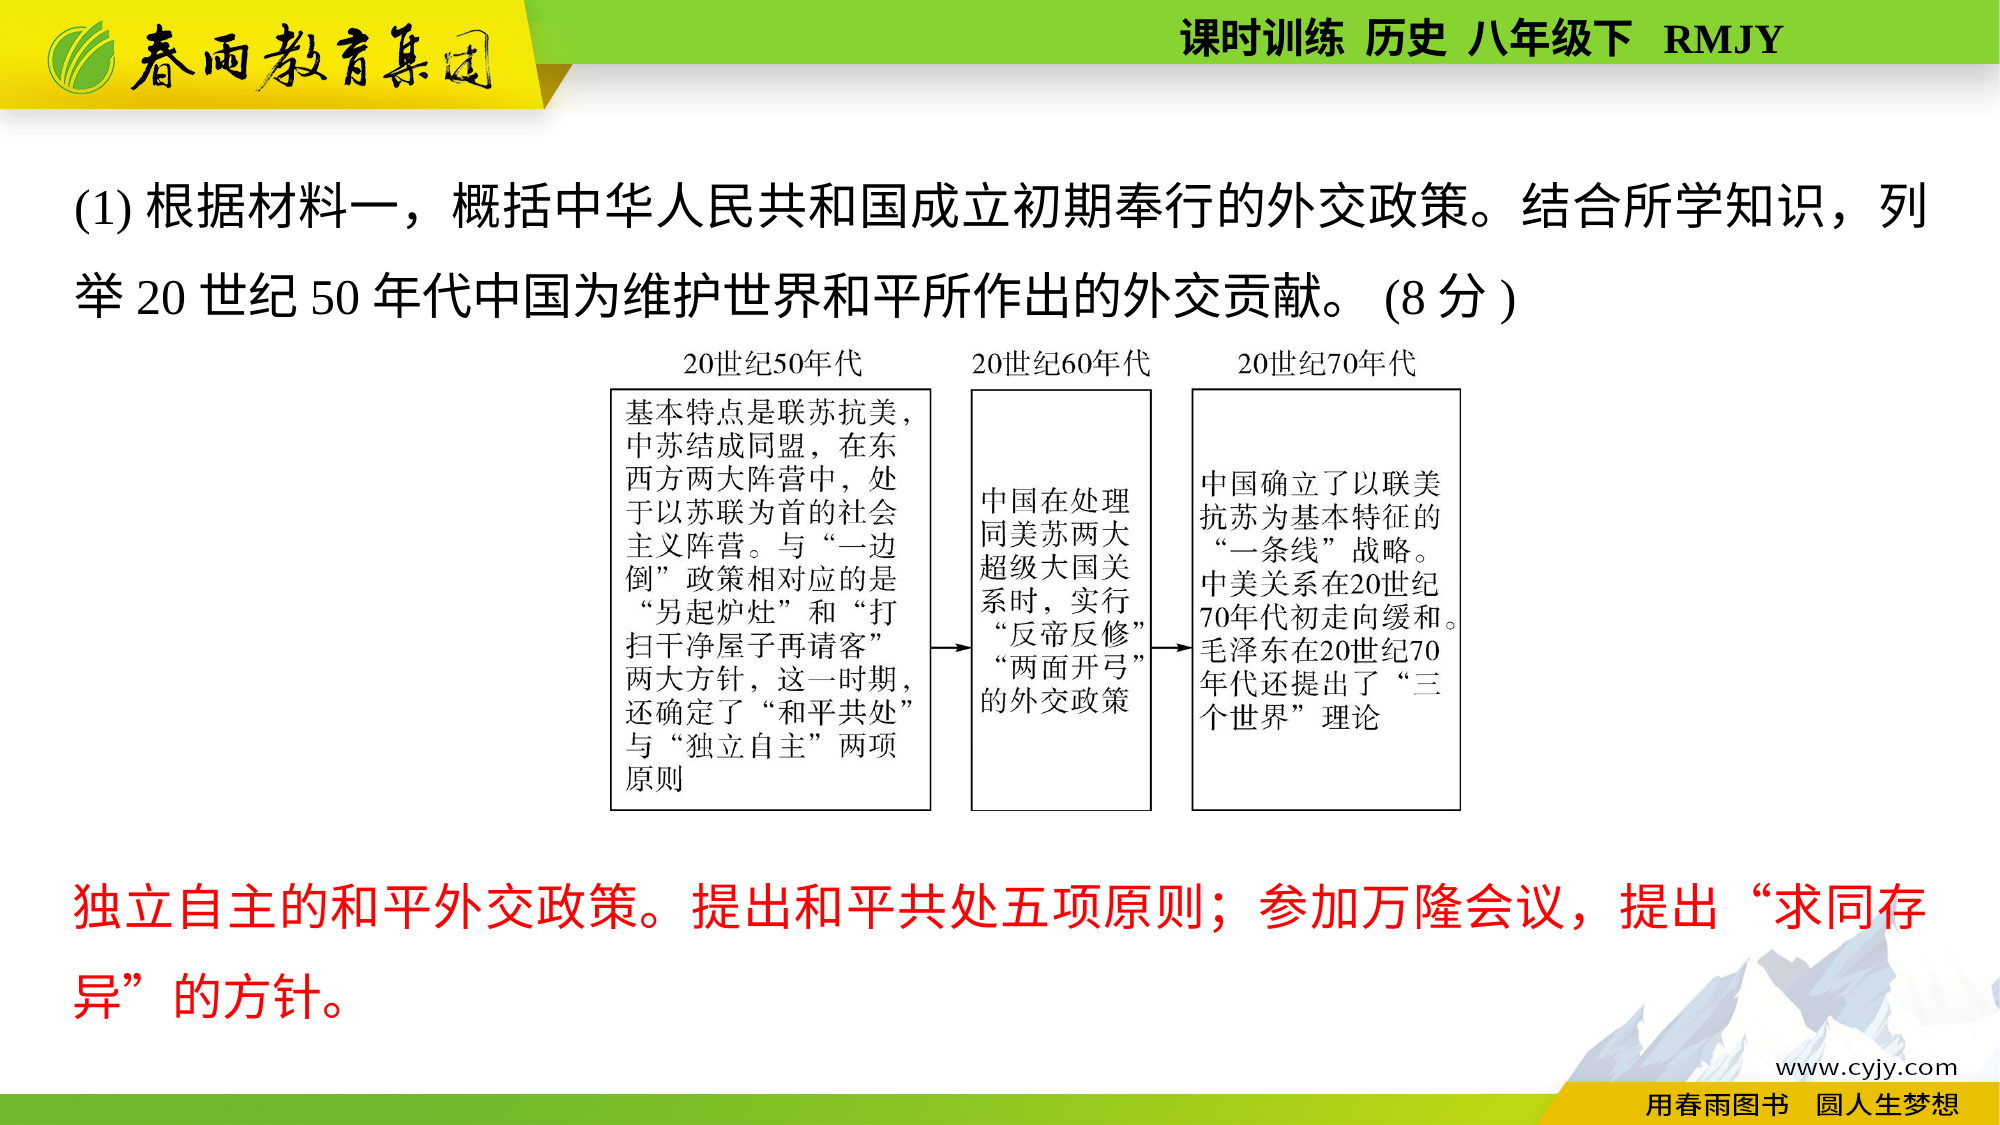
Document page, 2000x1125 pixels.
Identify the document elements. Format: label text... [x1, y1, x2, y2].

picture [0, 0, 2000, 1125]
text_box 独立自主的和平外交政策。提出和平共处五项原则；参加万隆会议，提出“求同存异”的方针。 [57, 837, 1942, 1033]
text_box (1)根据材料一，概括中华人民共和国成立初期奉行的外交政策。结合所学知识，列举20世纪50年代中国为维护世界和平所作出的外交贡献。(8分) [59, 137, 1944, 333]
